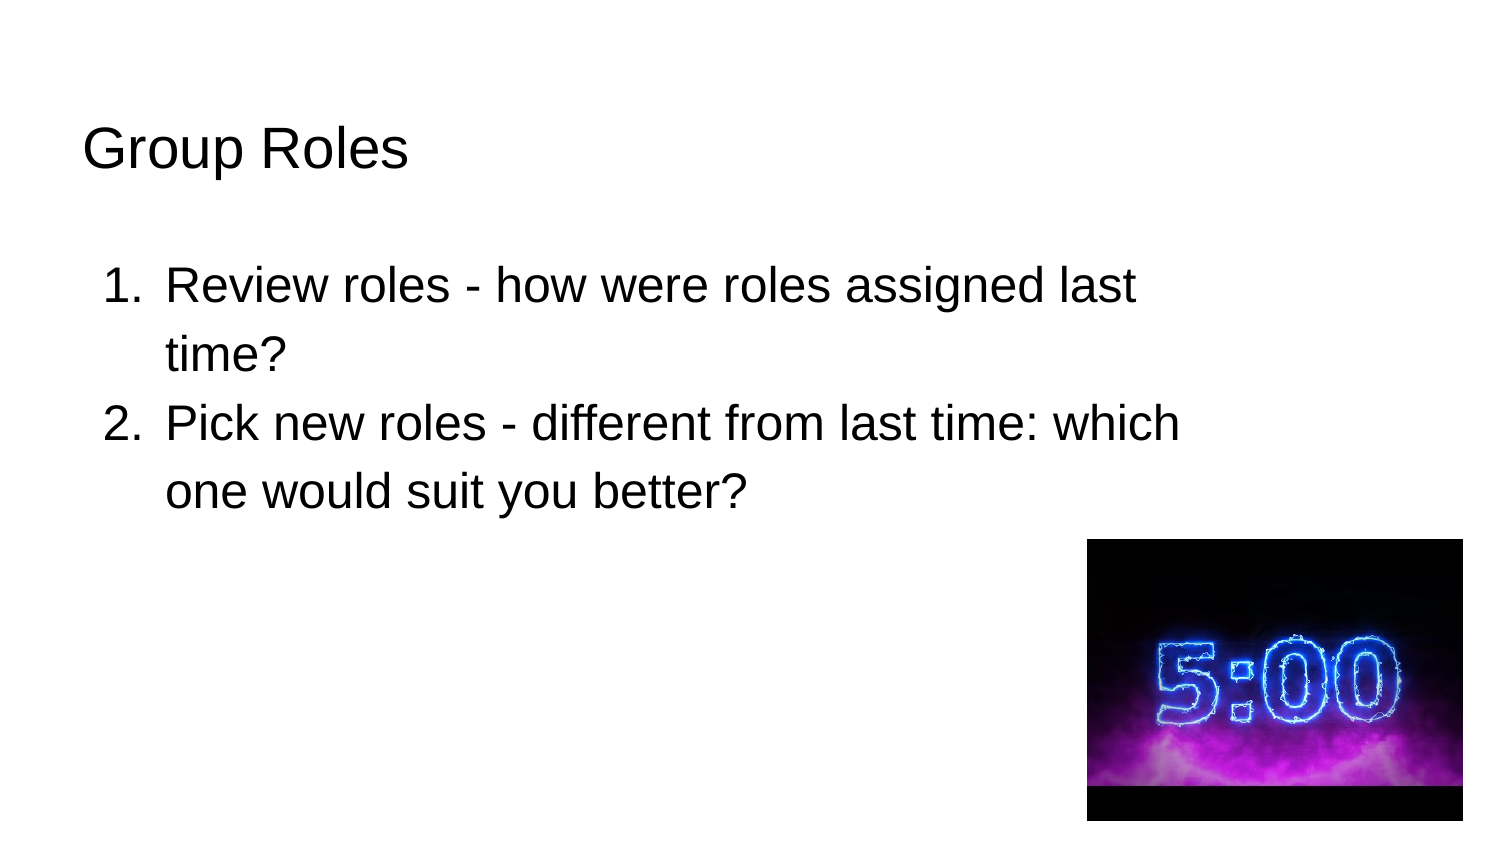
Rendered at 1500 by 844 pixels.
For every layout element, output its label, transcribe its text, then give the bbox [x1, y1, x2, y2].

picture [1087, 539, 1463, 821]
list Review roles - how were roles assigned last time? Pick new roles - different from last time: which one would suit you better? [75, 235, 1263, 832]
title Group Roles [75, 39, 1263, 181]
